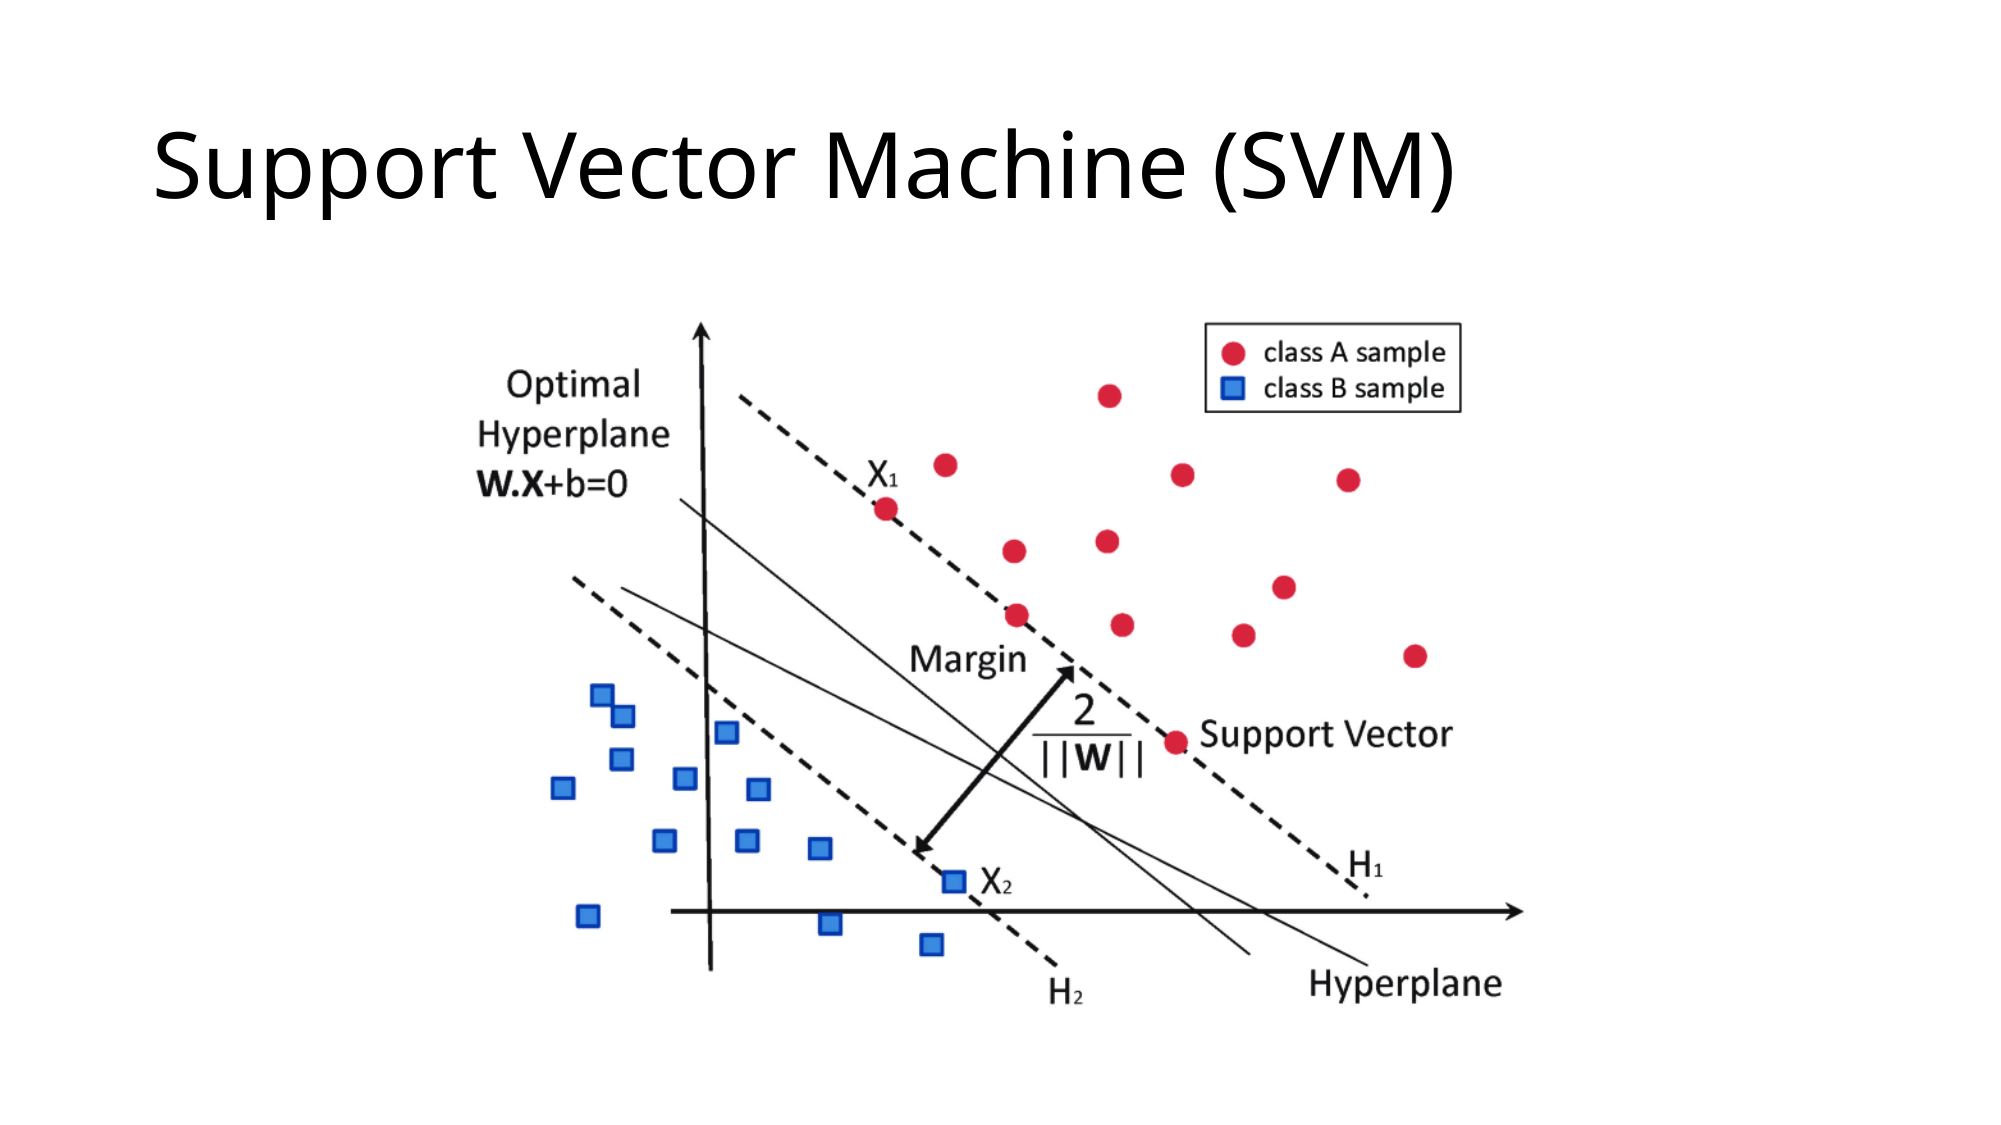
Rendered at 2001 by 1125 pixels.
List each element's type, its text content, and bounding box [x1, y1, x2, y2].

title Support Vector Machine (SVM) [137, 59, 1863, 278]
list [465, 299, 1535, 1014]
